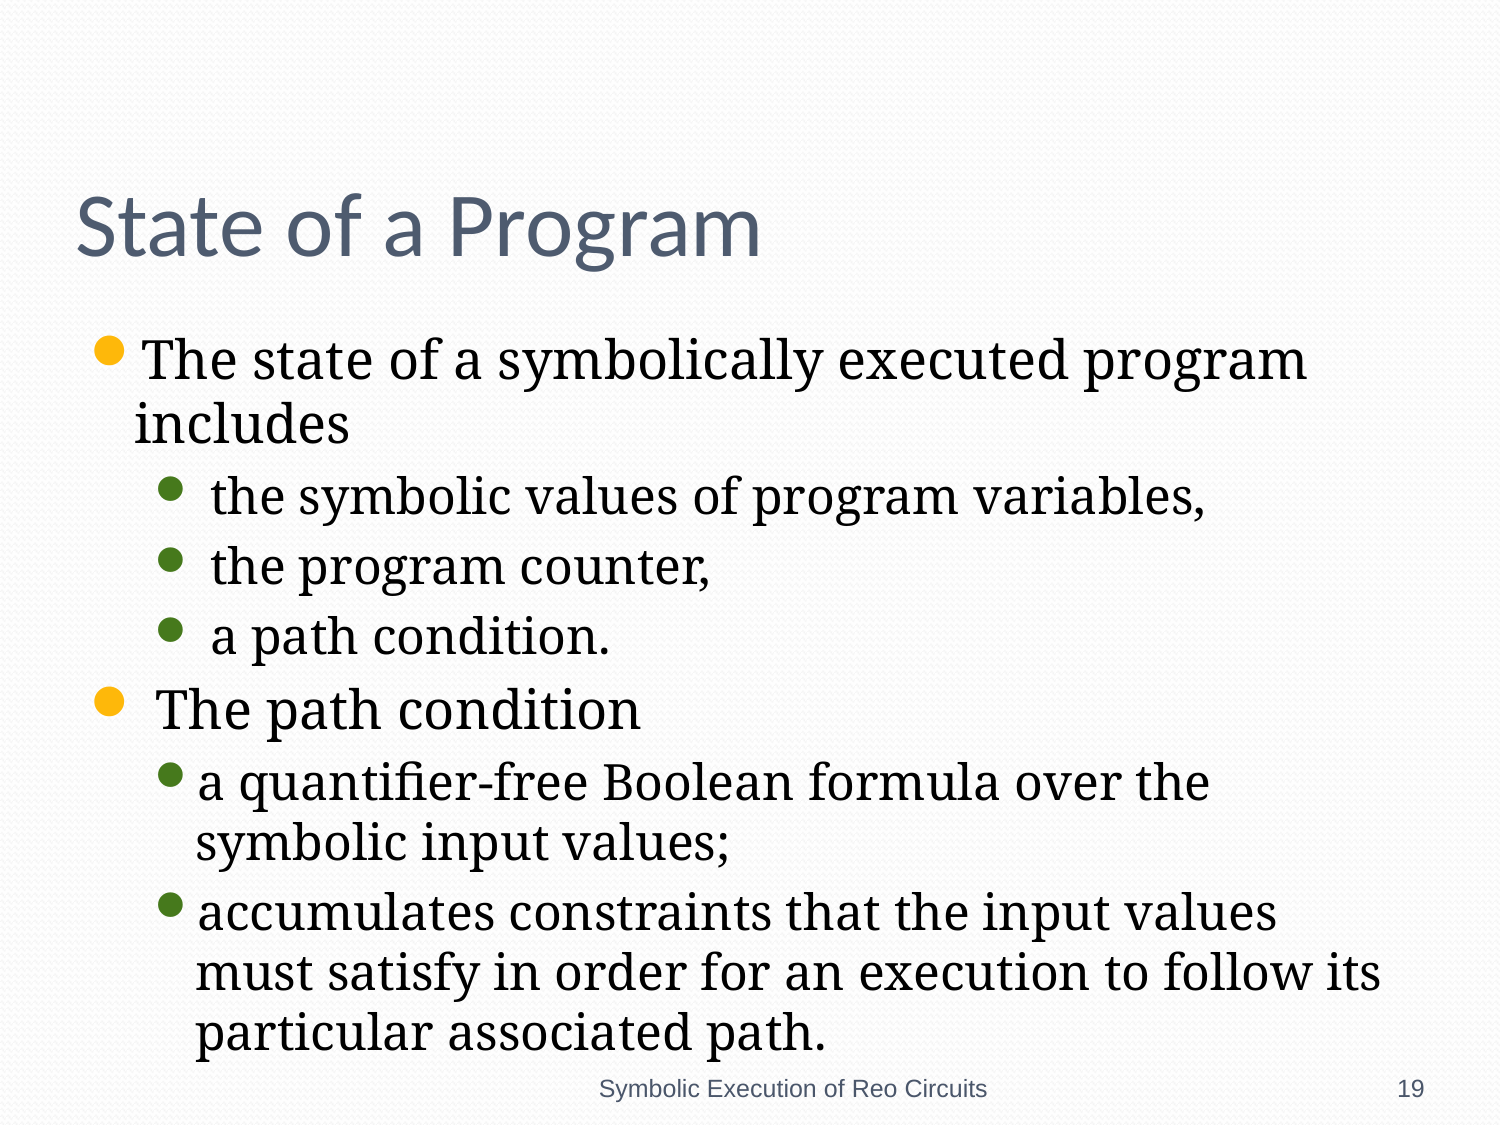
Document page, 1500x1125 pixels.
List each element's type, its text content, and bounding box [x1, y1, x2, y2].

list The state of a symbolically executed program includes the symbolic values of program variables, the program counter, a path condition. The path condition a quantifier-free Boolean formula over the symbolic input values; accumulates constraints that the input values must satisfy in order for an execution to follow its particular associated path. [74, 317, 1426, 1038]
slide_number 19 [1299, 1042, 1425, 1103]
footer Symbolic Execution of Reo Circuits [437, 1042, 1150, 1103]
title State of a Program [74, 87, 1426, 276]
